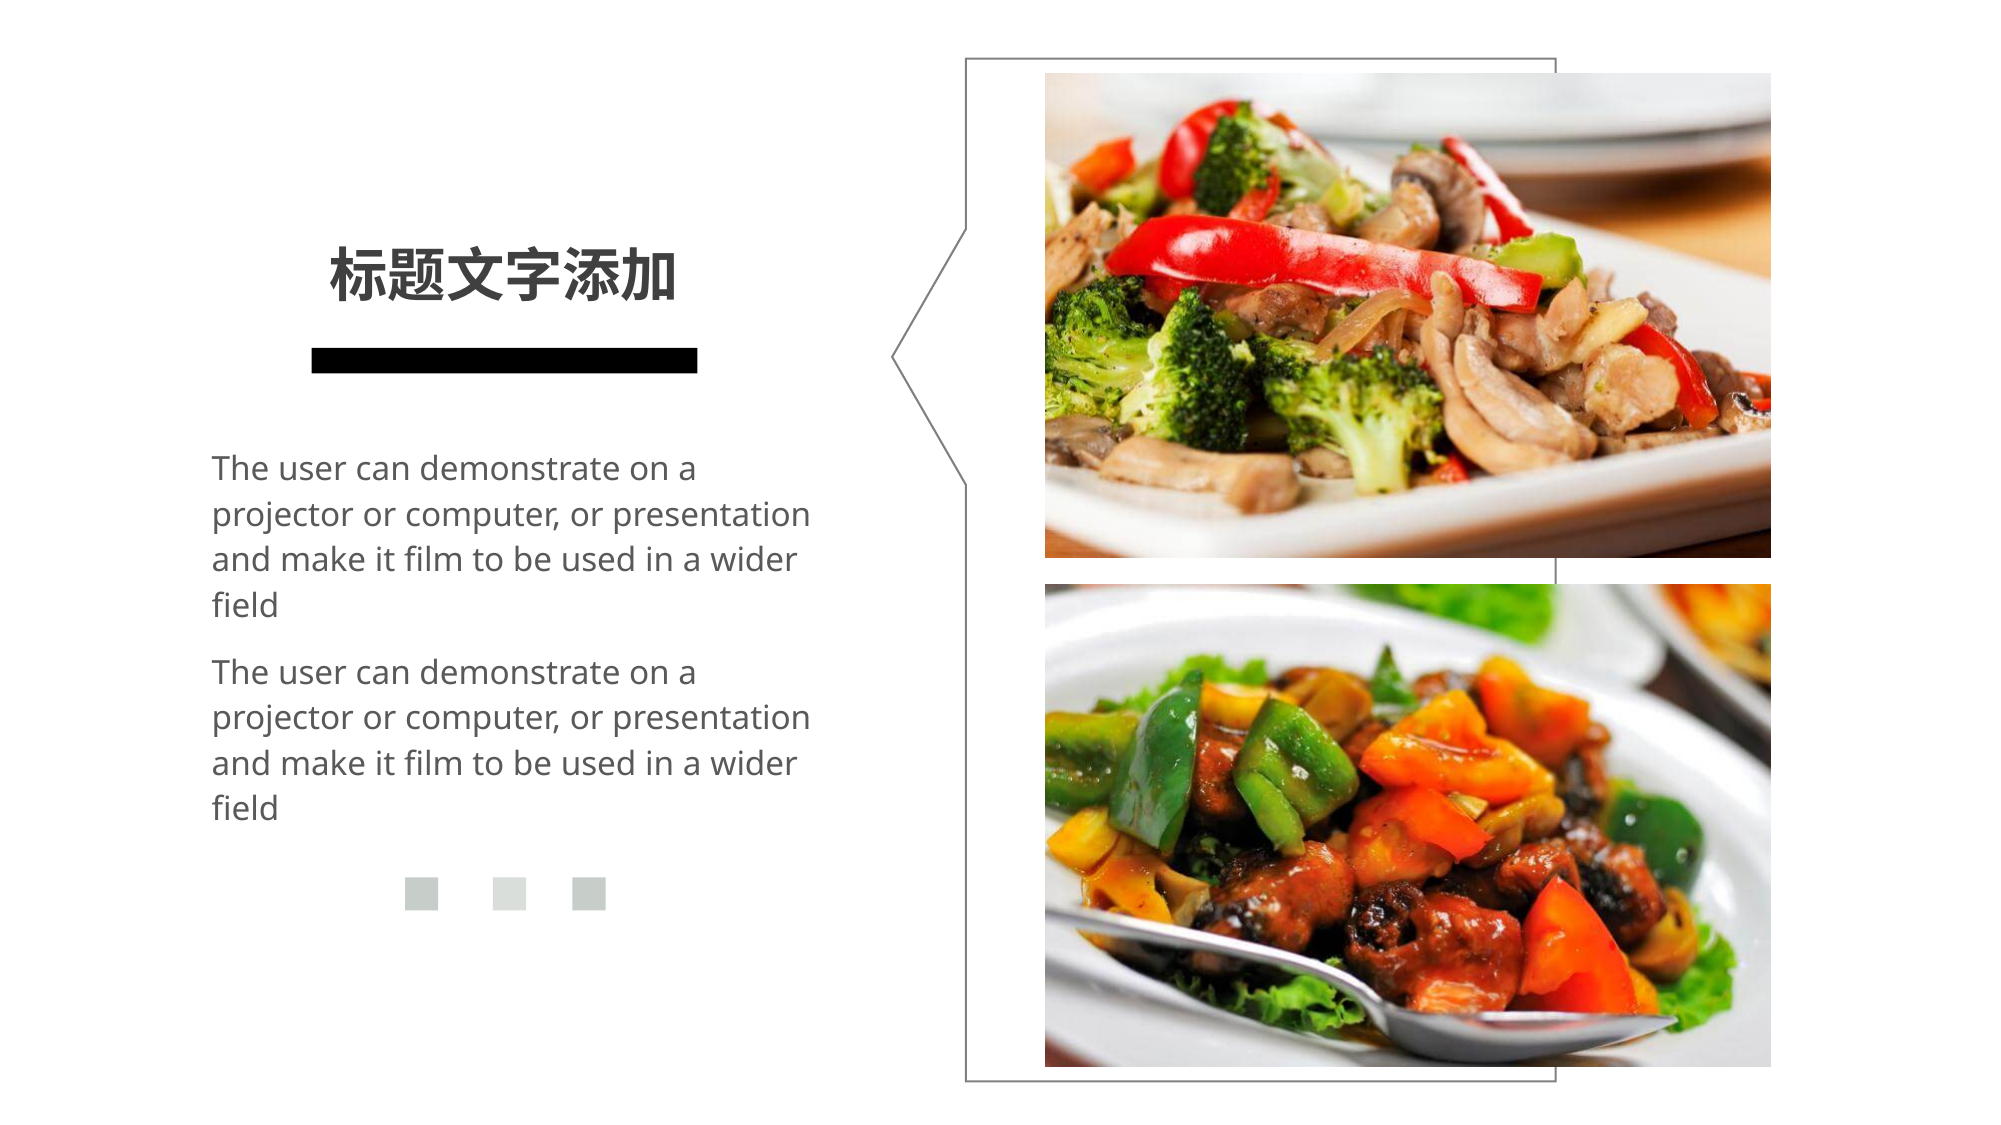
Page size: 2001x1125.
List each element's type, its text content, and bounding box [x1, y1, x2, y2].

text_box The user can demonstrate on a projector or computer, or presentation and make it film to be used in a wider field [196, 434, 832, 632]
text_box 标题文字添加 [242, 231, 767, 316]
text_box The user can demonstrate on a projector or computer, or presentation and make it film to be used in a wider field [196, 638, 832, 835]
picture [1045, 73, 1771, 558]
text_box [890, 57, 1557, 1083]
text_box [571, 876, 607, 911]
text_box [404, 876, 439, 911]
picture [1045, 584, 1771, 1067]
text_box [310, 347, 698, 374]
text_box [492, 876, 527, 911]
